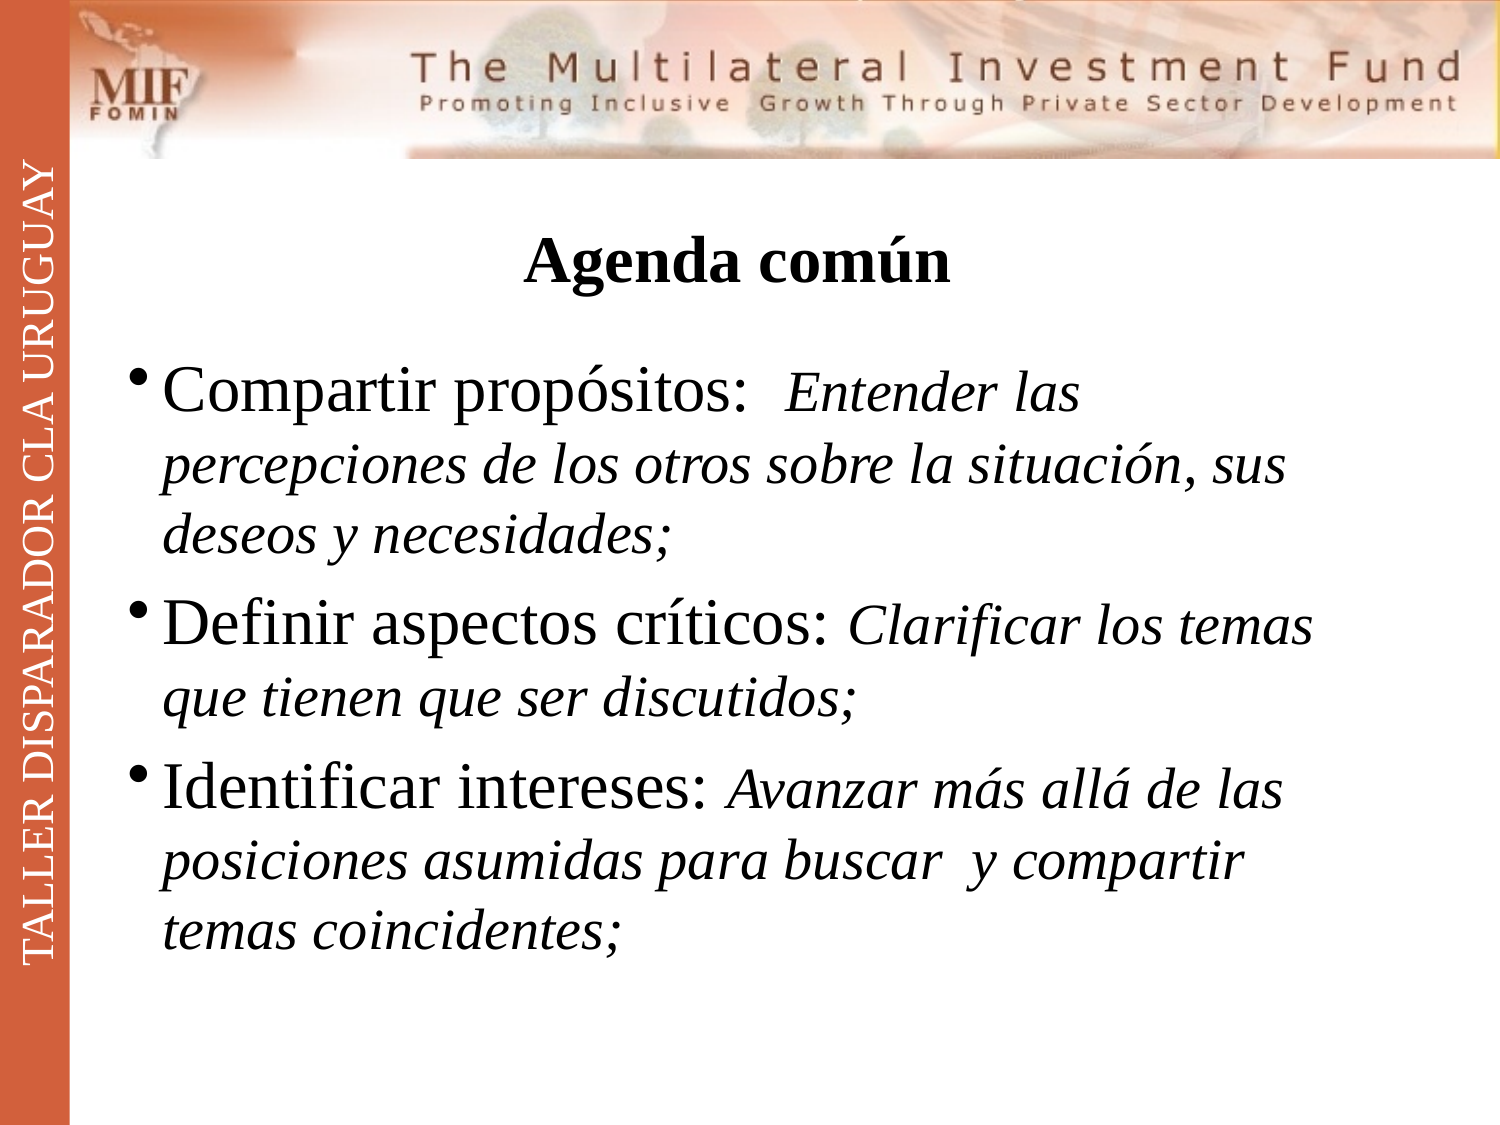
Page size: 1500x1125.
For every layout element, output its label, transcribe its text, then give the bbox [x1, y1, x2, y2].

text_box Compartir propósitos: Entender las percepciones de los otros sobre la situación, sus deseos y necesidades; Definir aspectos críticos: Clarificar los temas que tienen que ser discutidos; Identificar intereses: Avanzar más allá de las posiciones asumidas para buscar y compartir temas coincidentes; [112, 338, 1388, 1013]
picture [62, 0, 1500, 160]
text_box Agenda común [87, 174, 1388, 338]
text_box TALLER DISPARADOR CLA URUGUAY [0, 0, 70, 1125]
